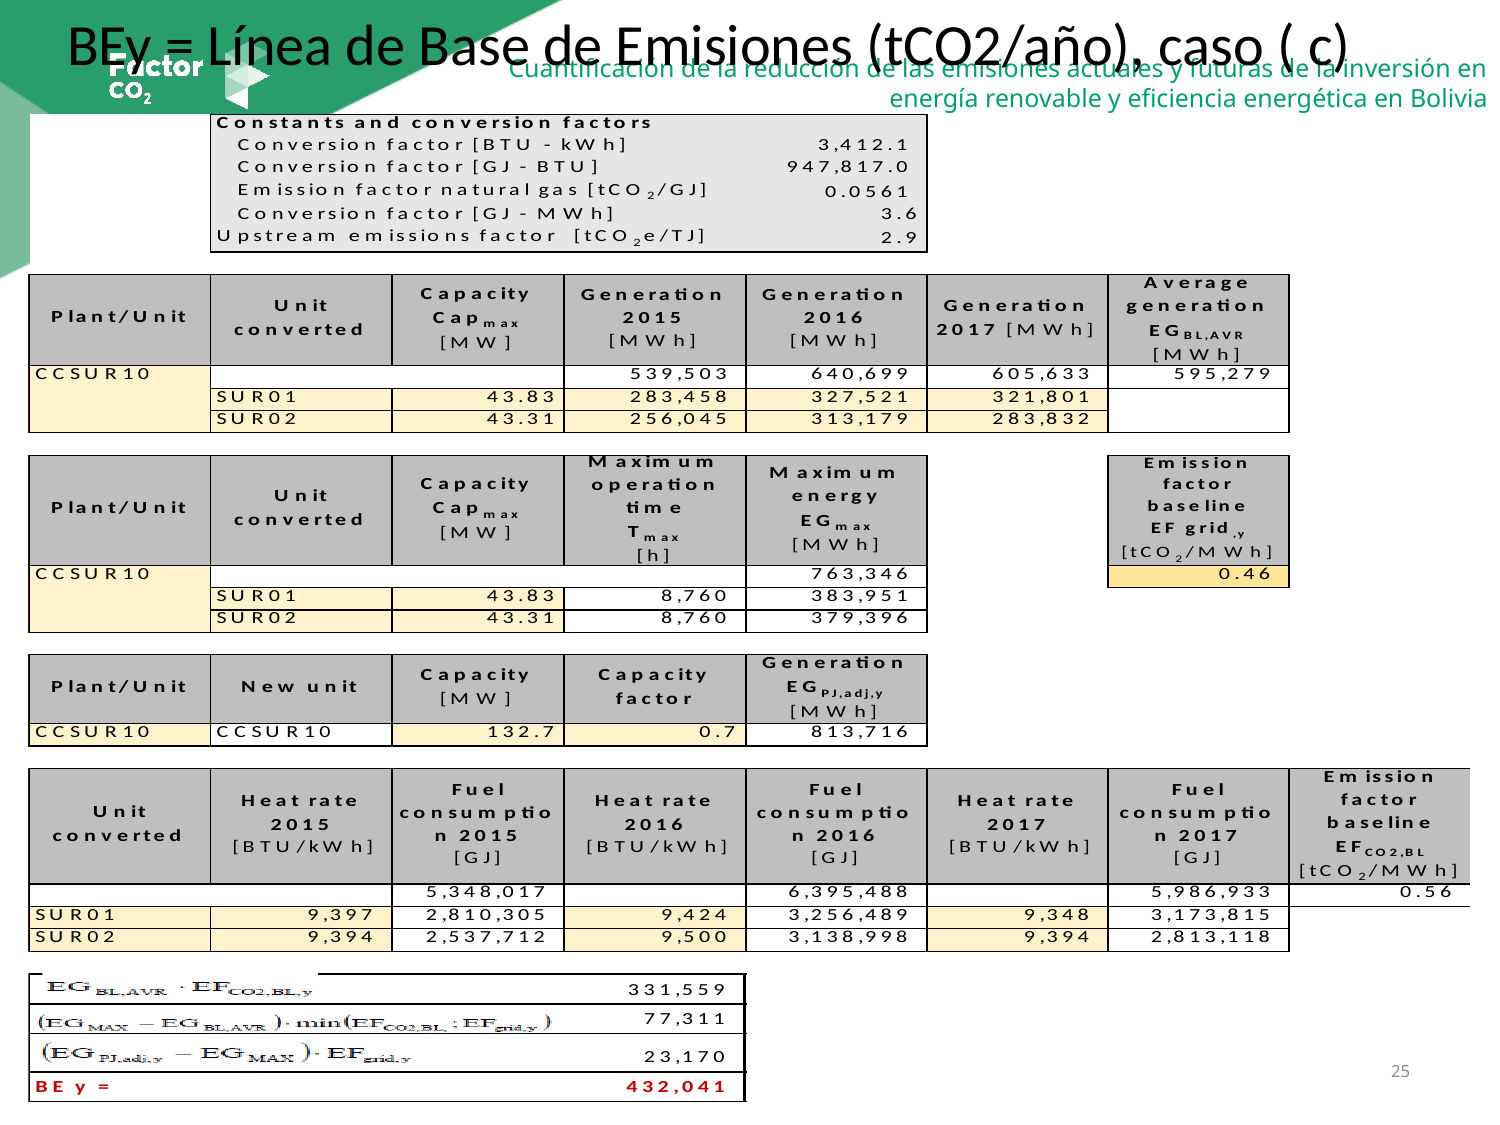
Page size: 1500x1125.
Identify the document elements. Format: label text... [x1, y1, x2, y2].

title BEy = Línea de Base de Emisiones (tCO2/año), caso ( c) [34, 0, 1385, 57]
picture [0, 0, 1500, 1125]
